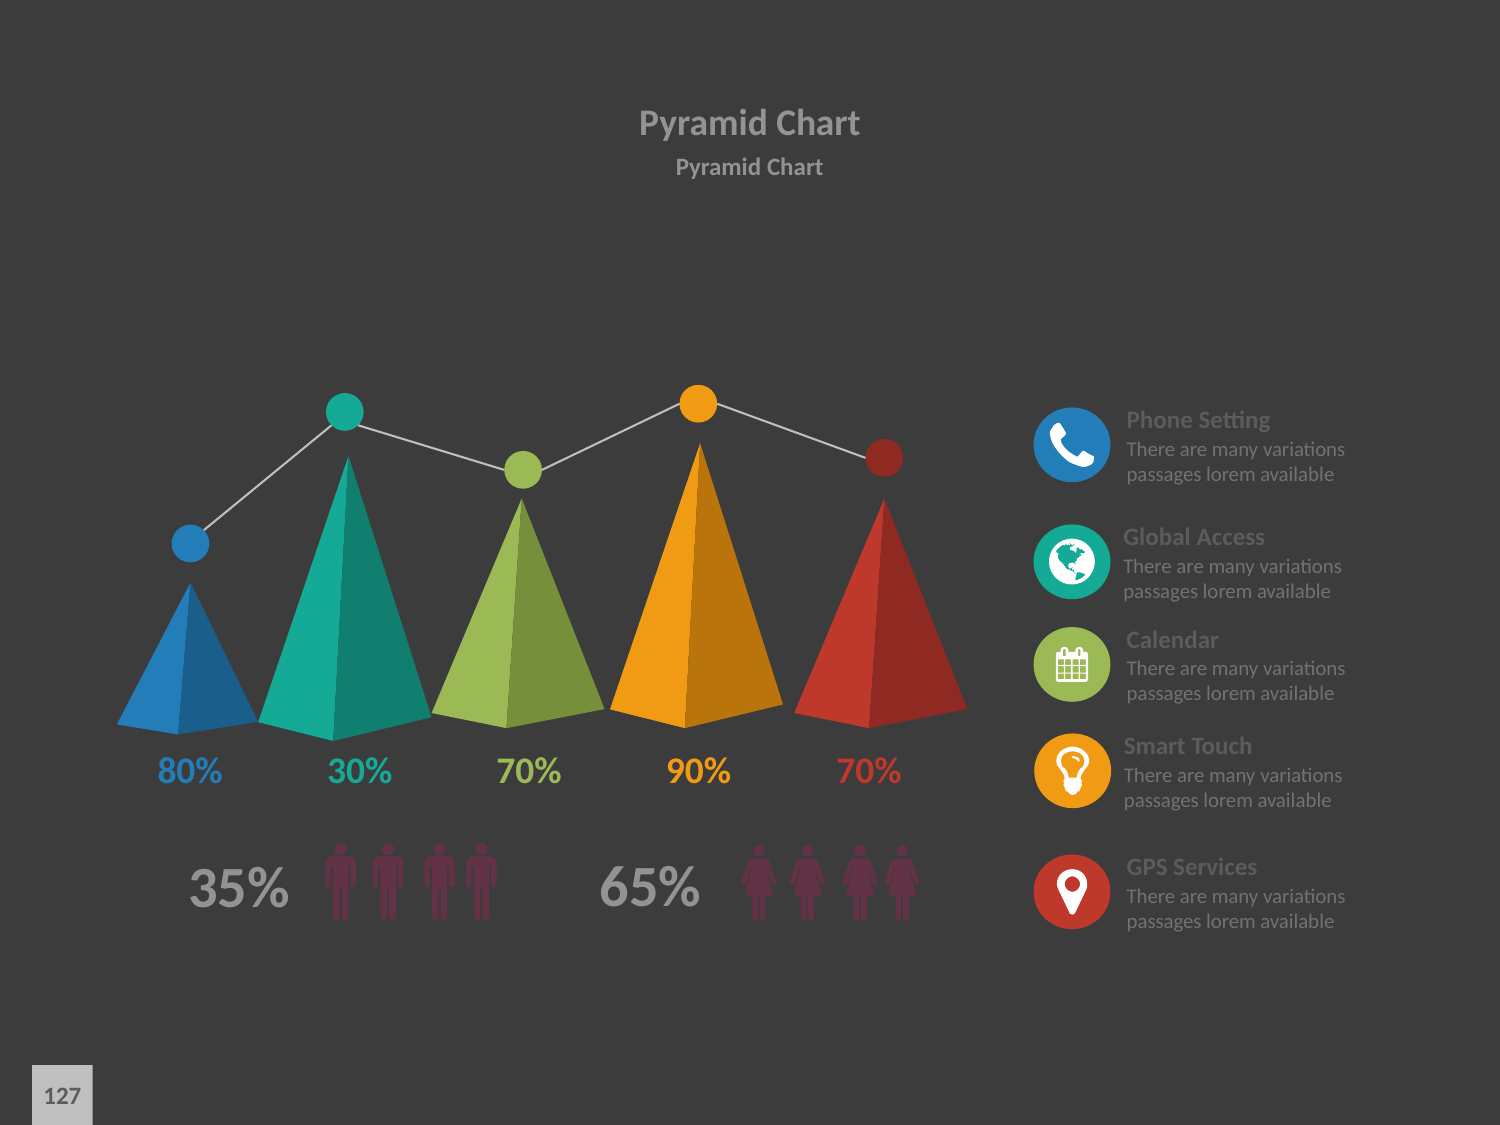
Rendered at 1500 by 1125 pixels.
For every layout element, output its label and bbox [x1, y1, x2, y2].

text_box [585, 847, 716, 918]
text_box [1033, 854, 1111, 930]
text_box [325, 842, 497, 921]
text_box [740, 844, 920, 922]
text_box [836, 745, 902, 792]
text_box [116, 382, 906, 742]
text_box [1033, 626, 1111, 703]
title [287, 91, 1213, 150]
text_box [1033, 524, 1111, 600]
text_box [173, 848, 304, 919]
text_box [1126, 623, 1380, 706]
text_box [1033, 733, 1112, 809]
text_box [496, 745, 562, 792]
text_box [1126, 850, 1380, 934]
text_box [157, 745, 223, 792]
text_box [1123, 520, 1377, 604]
text_box [326, 745, 393, 792]
text_box [665, 745, 732, 792]
text_box [1033, 407, 1111, 483]
list [412, 149, 1088, 183]
text_box [1126, 403, 1387, 487]
text_box [1123, 729, 1378, 813]
text_box [793, 498, 968, 729]
